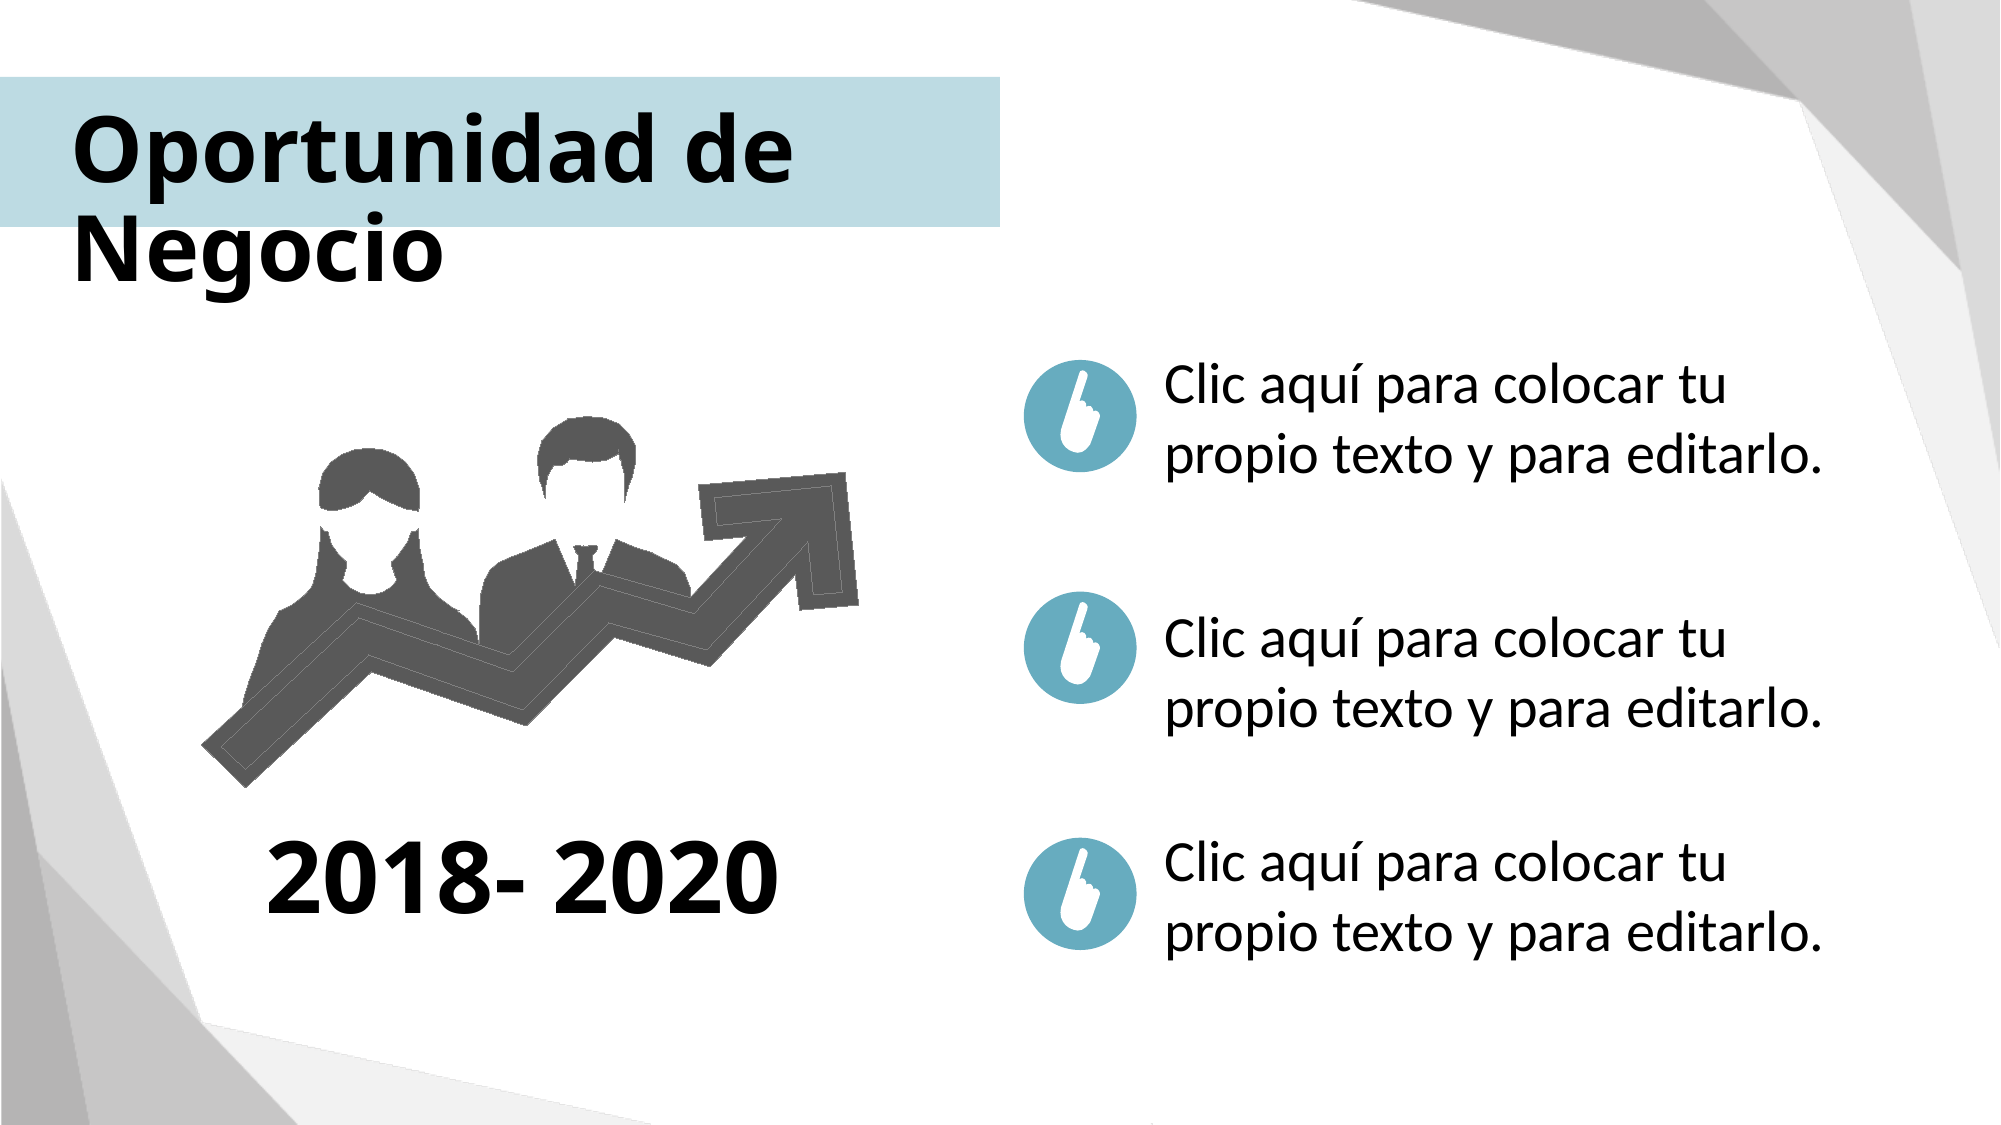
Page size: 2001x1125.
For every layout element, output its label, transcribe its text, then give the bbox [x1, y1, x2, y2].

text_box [1023, 359, 1137, 473]
text_box Clic aquí para colocar tu propio texto y para editarlo. [1149, 815, 1843, 971]
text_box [1023, 837, 1137, 950]
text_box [1023, 591, 1137, 704]
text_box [201, 416, 859, 788]
text_box 2018- 2020 [250, 788, 810, 990]
text_box Oportunidad de Negocio [56, 96, 1044, 314]
text_box [0, 76, 1001, 228]
text_box Clic aquí para colocar tu propio texto y para editarlo. [1149, 591, 1843, 747]
text_box Clic aquí para colocar tu propio texto y para editarlo. [1149, 337, 1843, 493]
